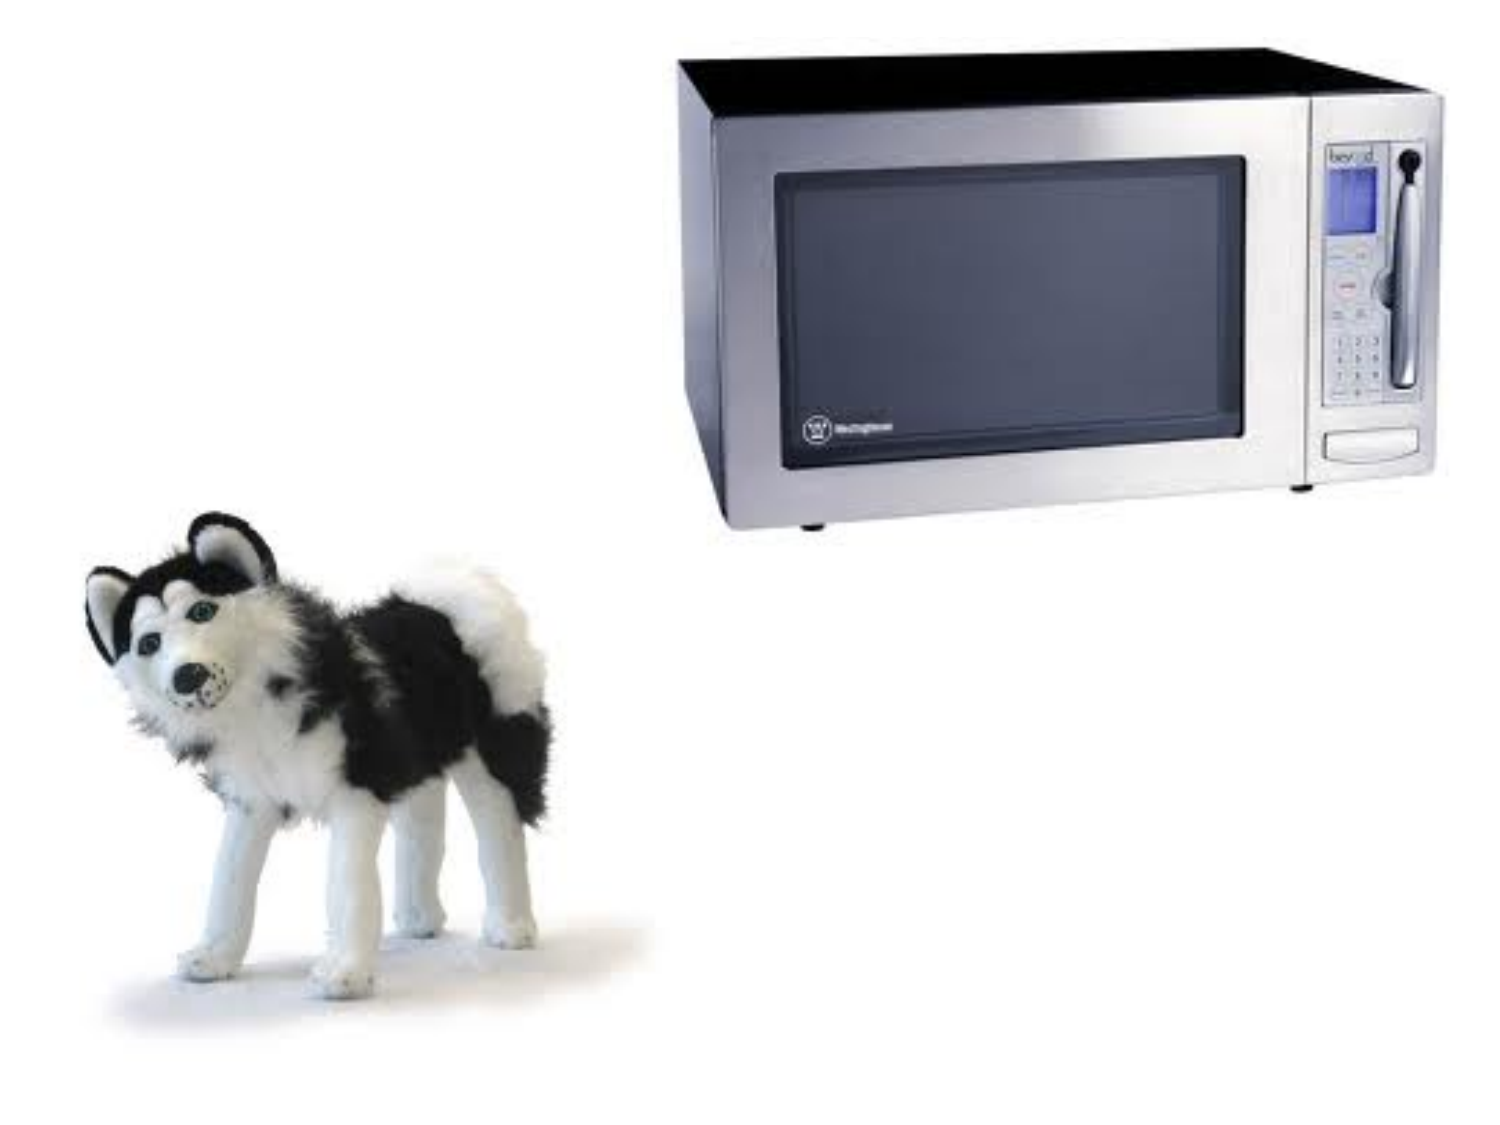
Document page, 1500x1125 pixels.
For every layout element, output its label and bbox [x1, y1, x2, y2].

picture [37, 37, 1462, 1068]
